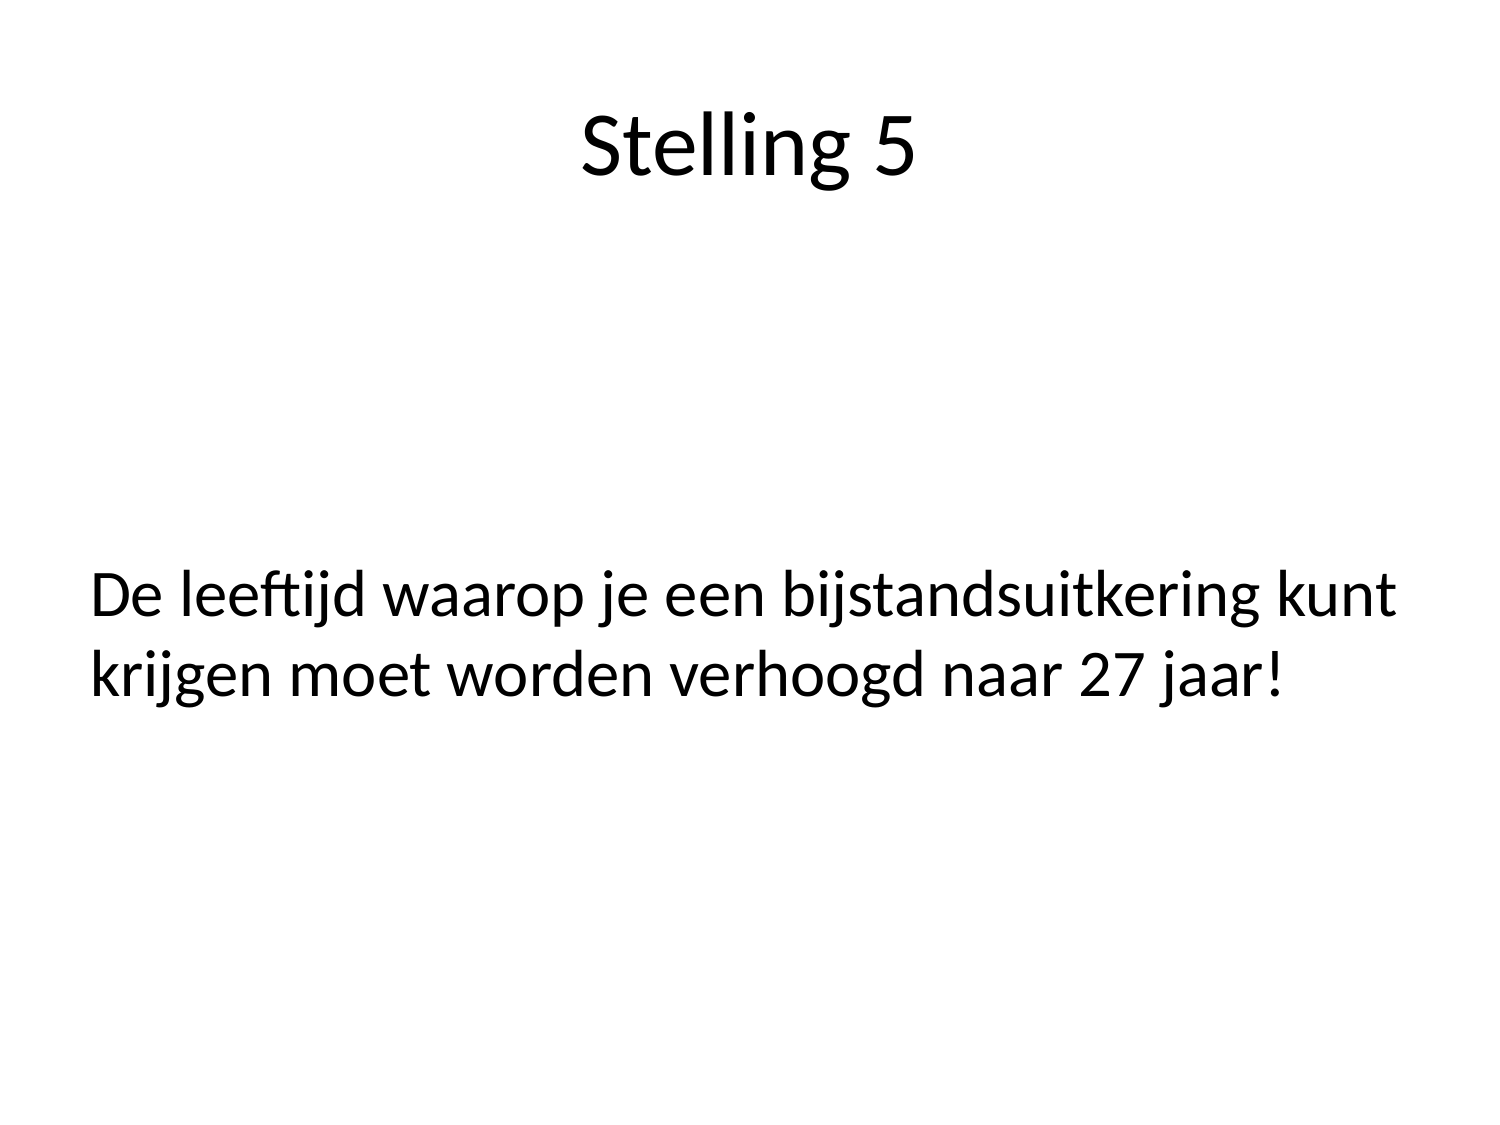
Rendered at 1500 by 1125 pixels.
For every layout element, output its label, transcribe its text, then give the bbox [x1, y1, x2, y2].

list De leeftijd waarop je een bijstandsuitkering kunt krijgen moet worden verhoogd naar 27 jaar! [75, 262, 1425, 1005]
title Stelling 5 [75, 45, 1425, 233]
